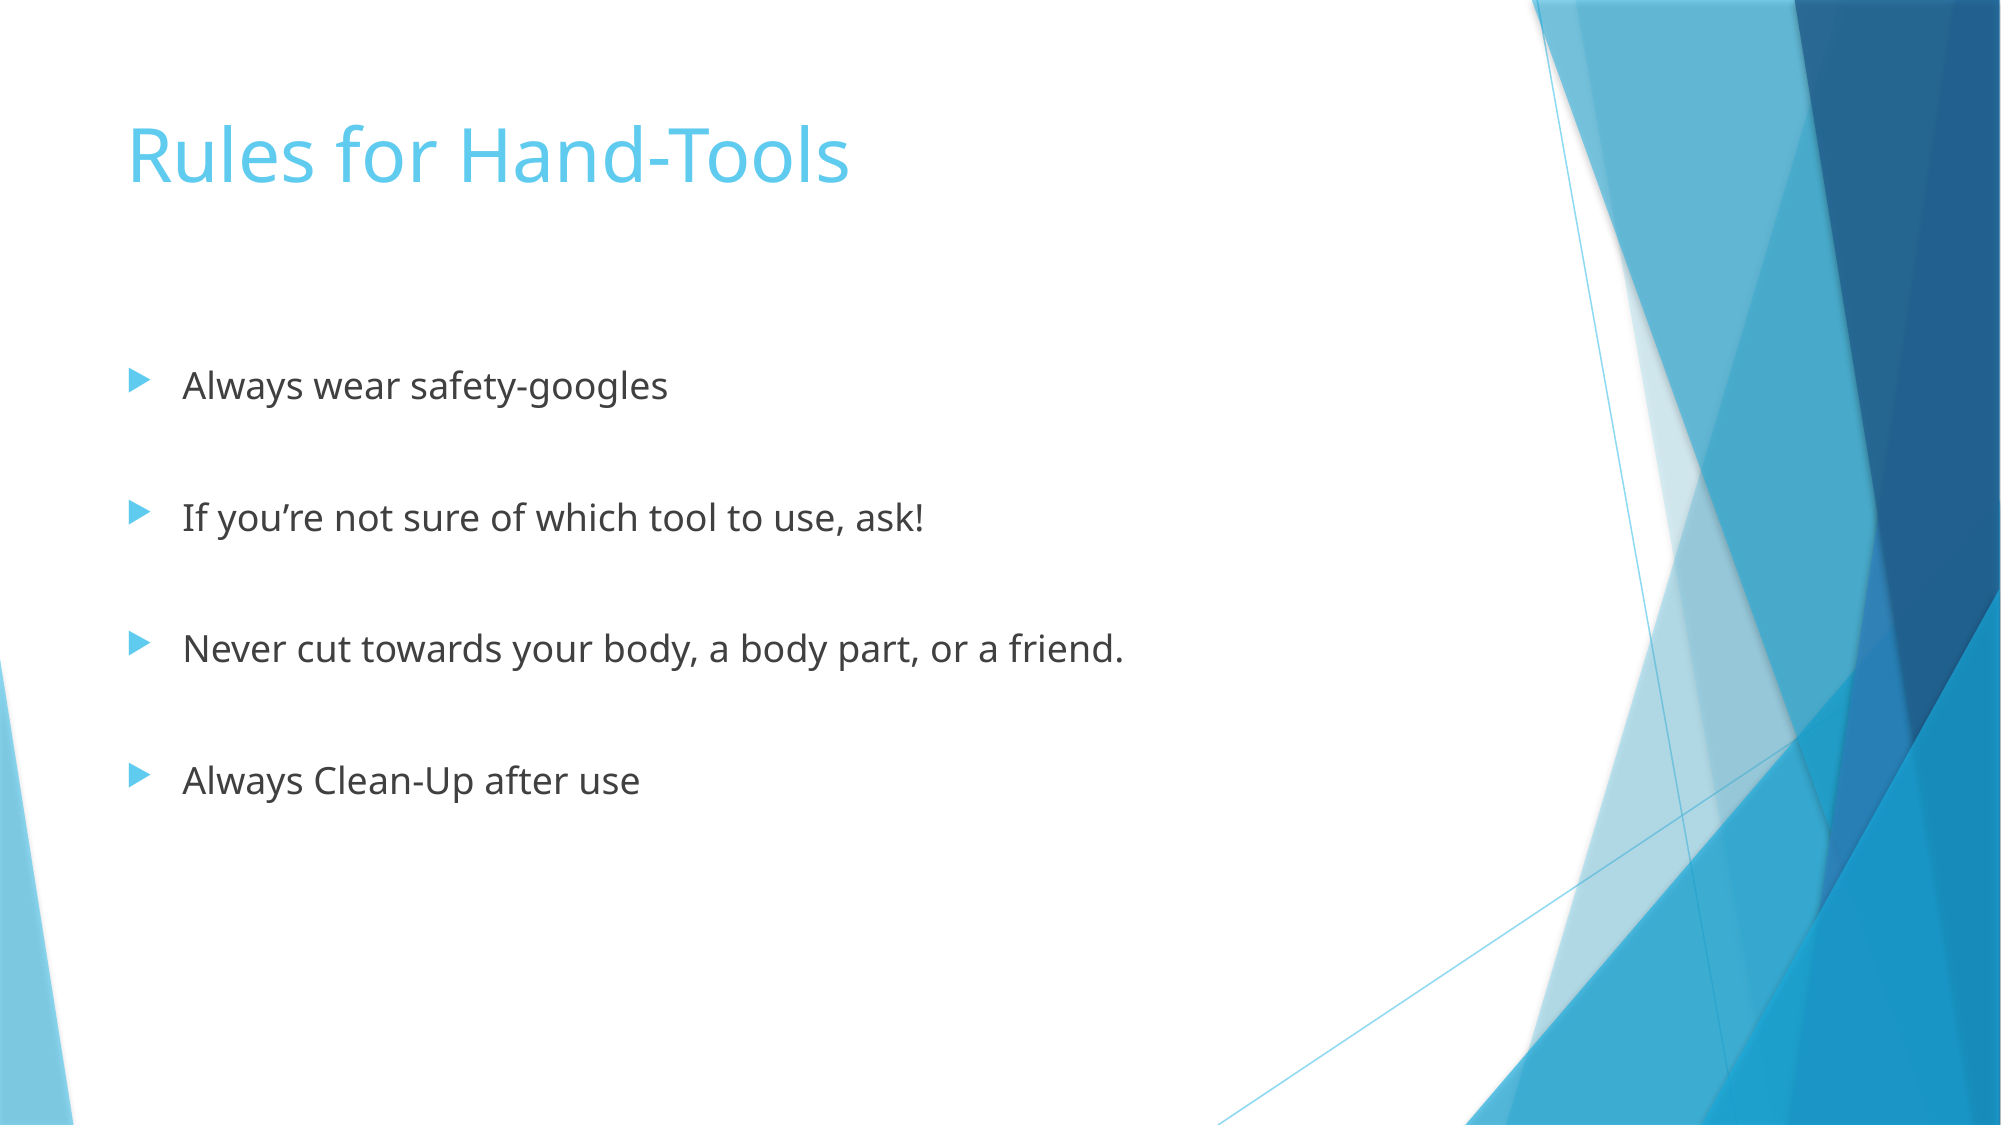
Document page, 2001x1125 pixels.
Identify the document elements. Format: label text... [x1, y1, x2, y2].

list Always wear safety-googles If you’re not sure of which tool to use, ask! Never cut towards your body, a body part, or a friend. Always Clean-Up after use [111, 354, 1522, 992]
title Rules for Hand-Tools [111, 99, 1522, 317]
